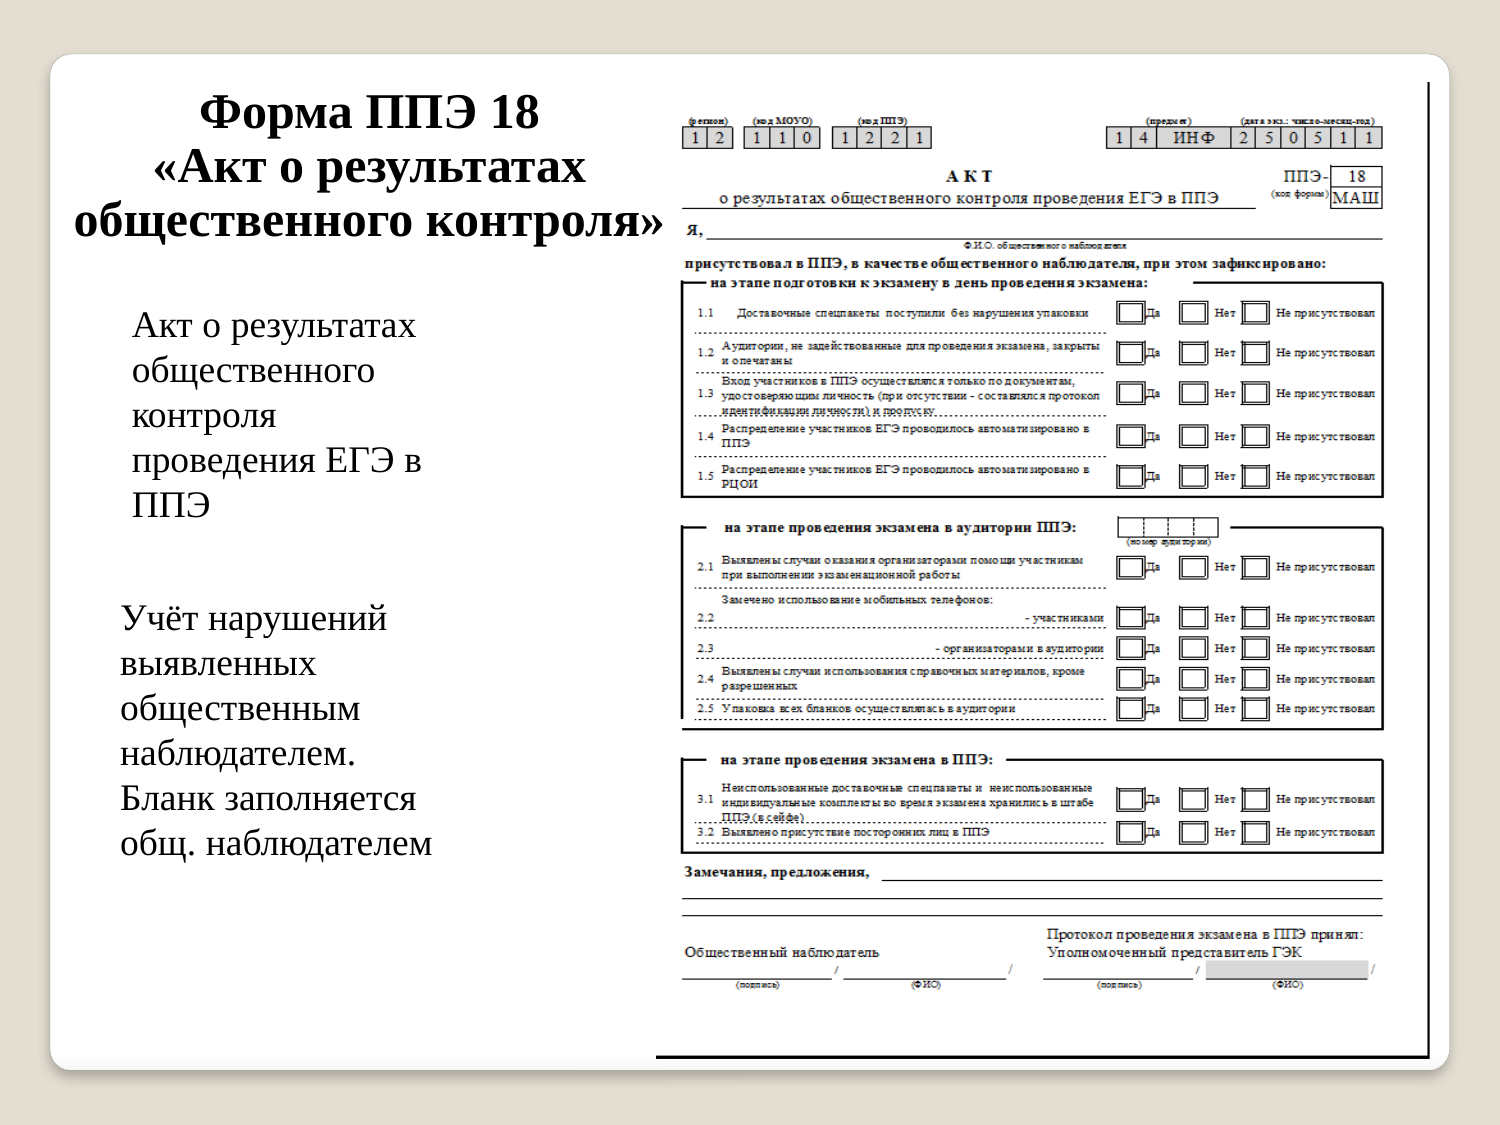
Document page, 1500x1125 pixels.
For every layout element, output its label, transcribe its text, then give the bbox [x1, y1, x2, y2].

text_box Акт о результатах общественного контроля проведения ЕГЭ в ППЭ [117, 309, 457, 533]
text_box Учёт нарушений выявленных общественным наблюдателем. Бланк заполняется общ. наблюдателем [105, 585, 469, 871]
picture [655, 81, 1430, 1059]
text_box Форма ППЭ 18 «Акт о результатах общественного контроля» [53, 78, 686, 309]
